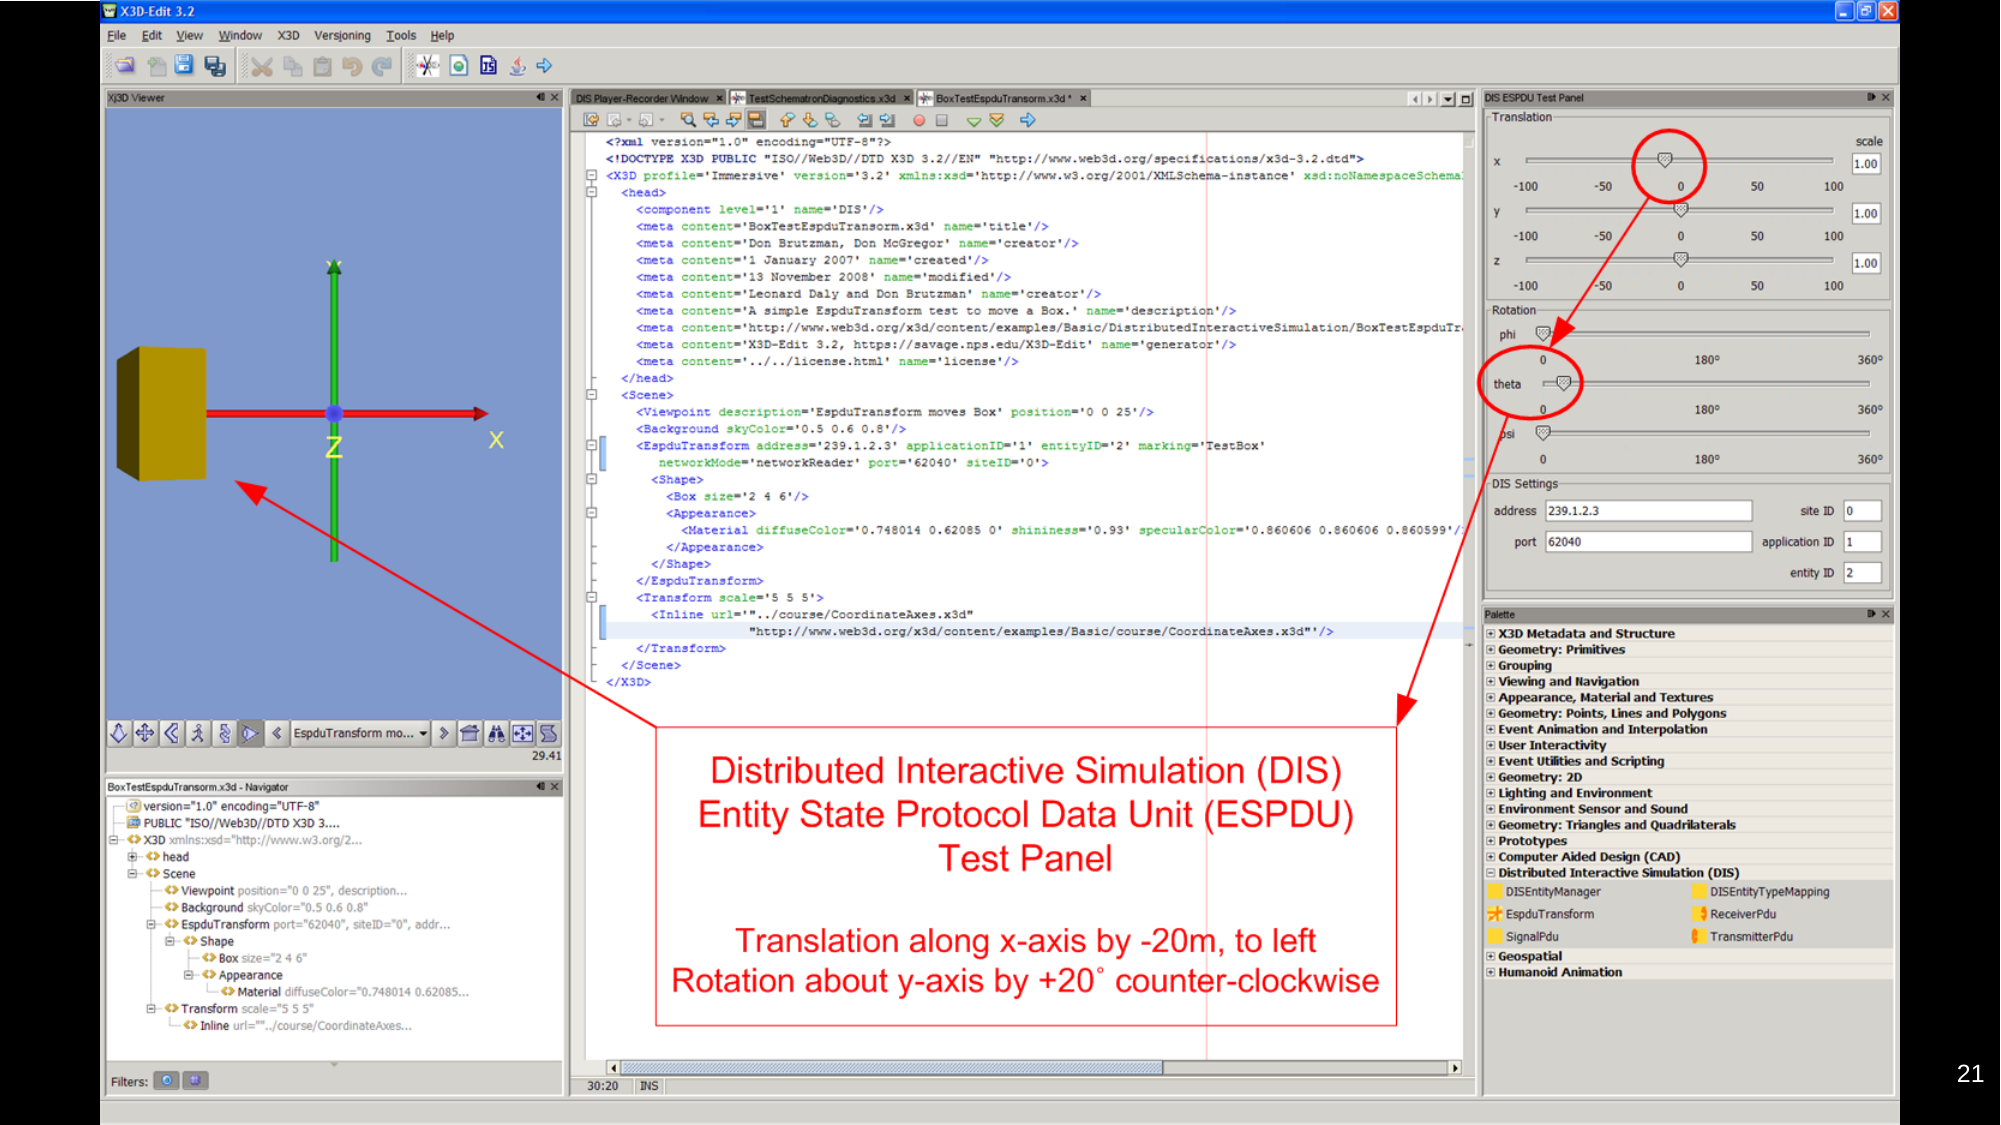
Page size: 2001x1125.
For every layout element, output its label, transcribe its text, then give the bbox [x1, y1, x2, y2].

picture [100, 0, 1900, 1125]
slide_number 21 [1905, 1042, 2000, 1103]
